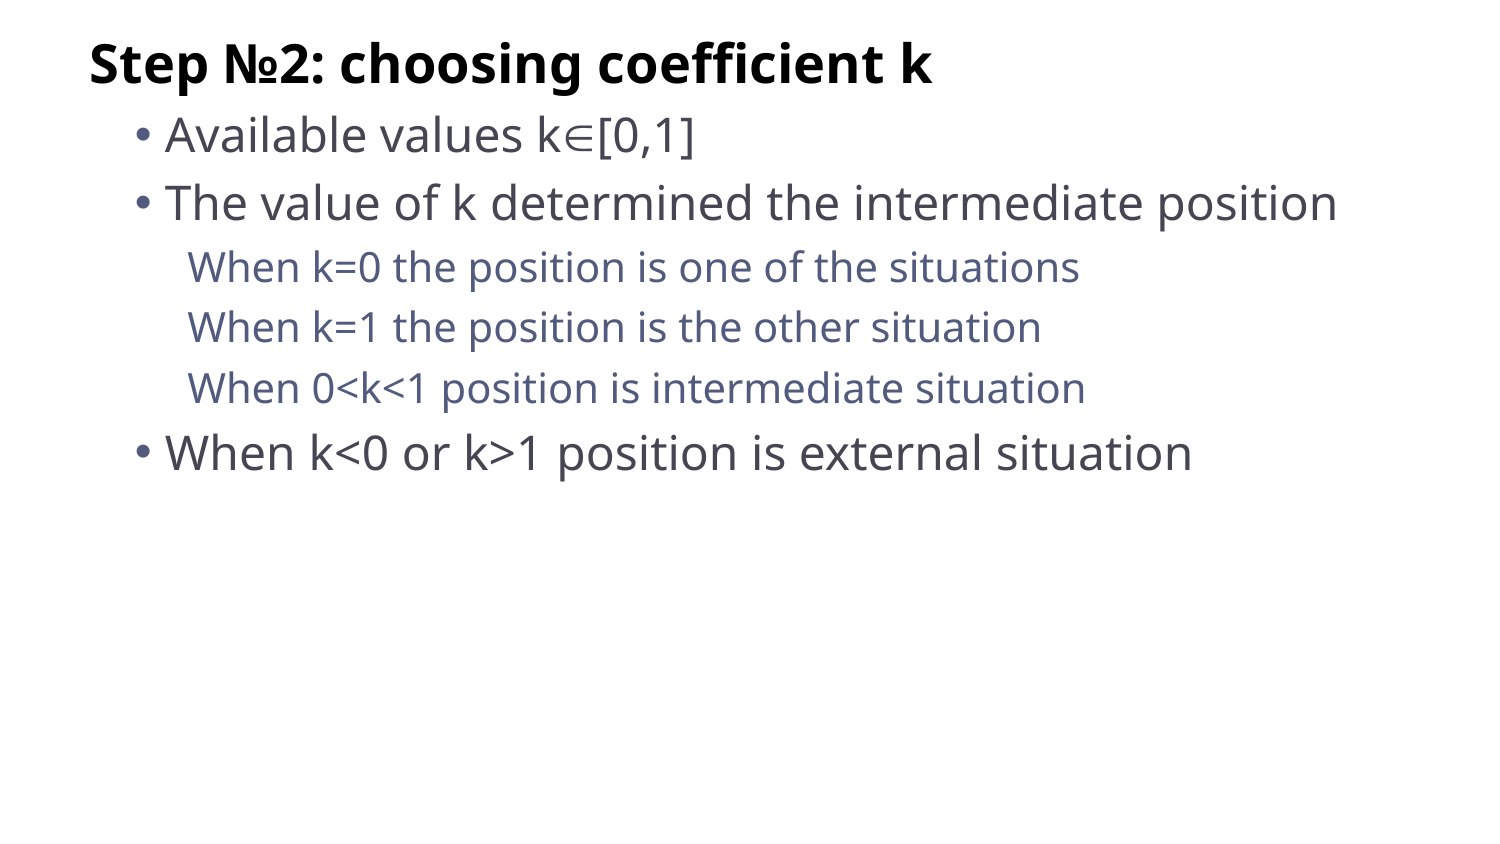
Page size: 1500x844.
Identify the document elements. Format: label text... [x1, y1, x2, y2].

list Step №2: choosing coefficient k Available values k[0,1] The value of k determined the intermediate position When k=0 the position is one of the situations When k=1 the position is the other situation When 0<k<1 position is intermediate situation When k<0 or k>1 position is external situation [75, 21, 1475, 835]
